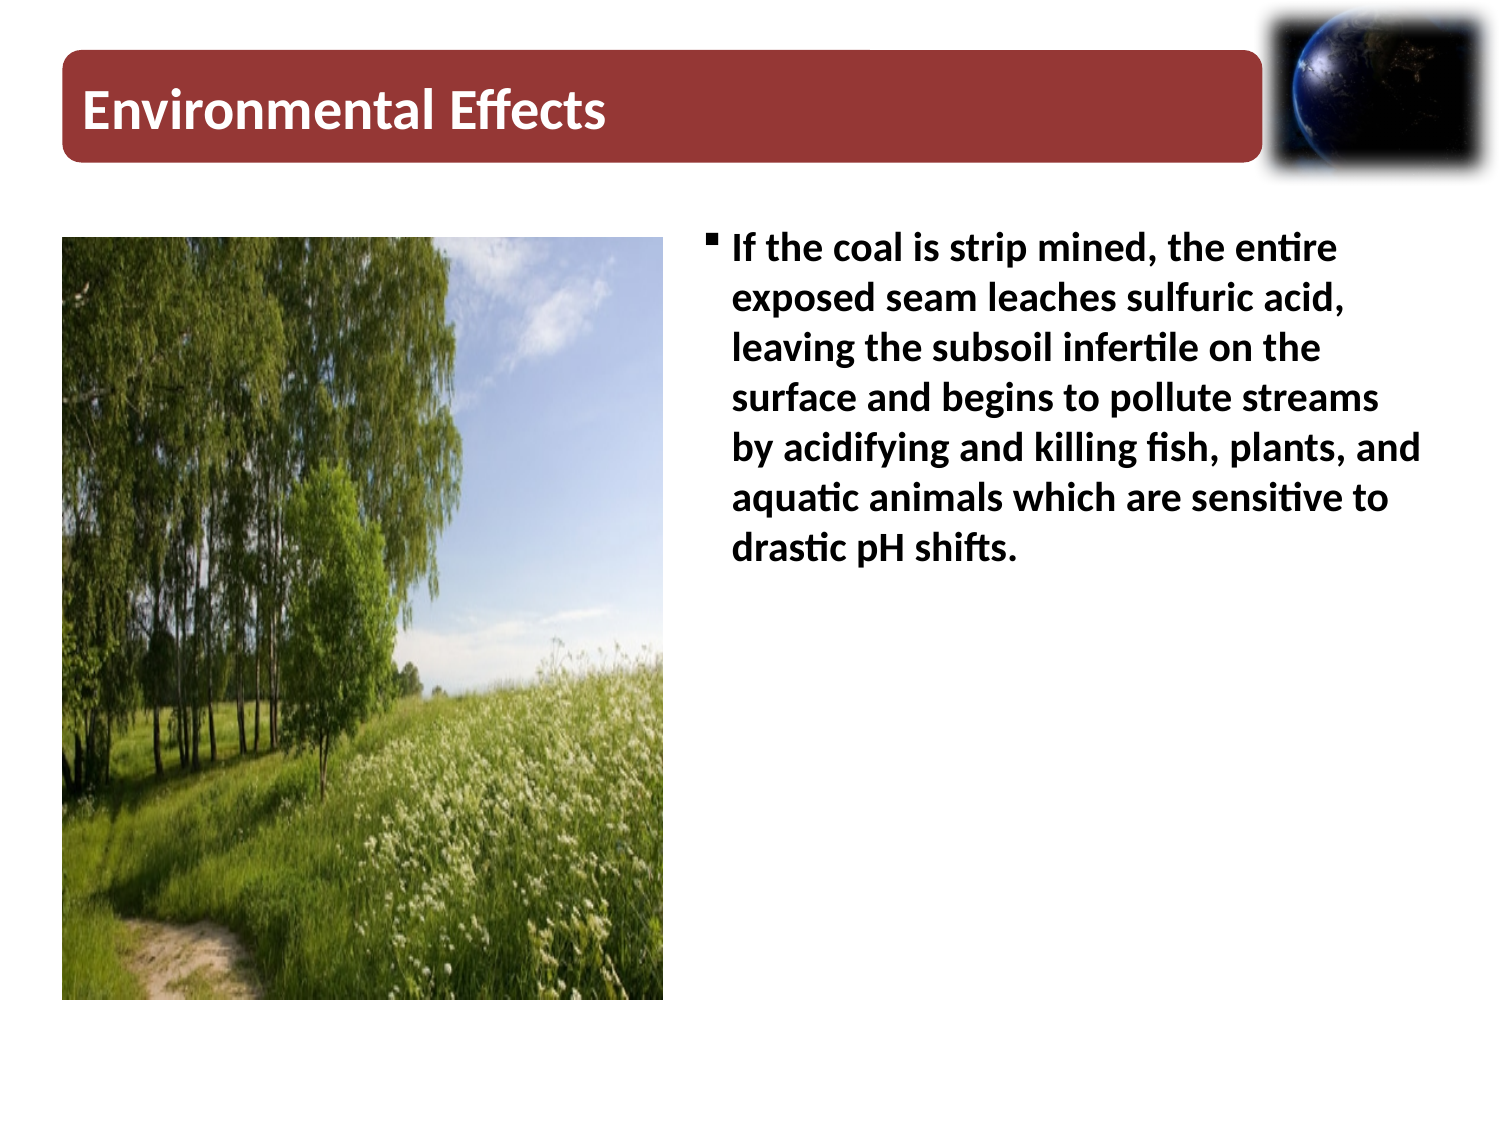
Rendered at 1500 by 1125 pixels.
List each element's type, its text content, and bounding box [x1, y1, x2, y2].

text_box If the coal is strip mined, the entire exposed seam leaches sulfuric acid, leaving the subsoil infertile on the surface and begins to pollute streams by acidifying and killing fish, plants, and aquatic animals which are sensitive to drastic pH shifts. [687, 212, 1438, 788]
text_box Environmental Effects [60, 47, 1246, 165]
picture [62, 237, 663, 1001]
picture [1251, 0, 1500, 188]
